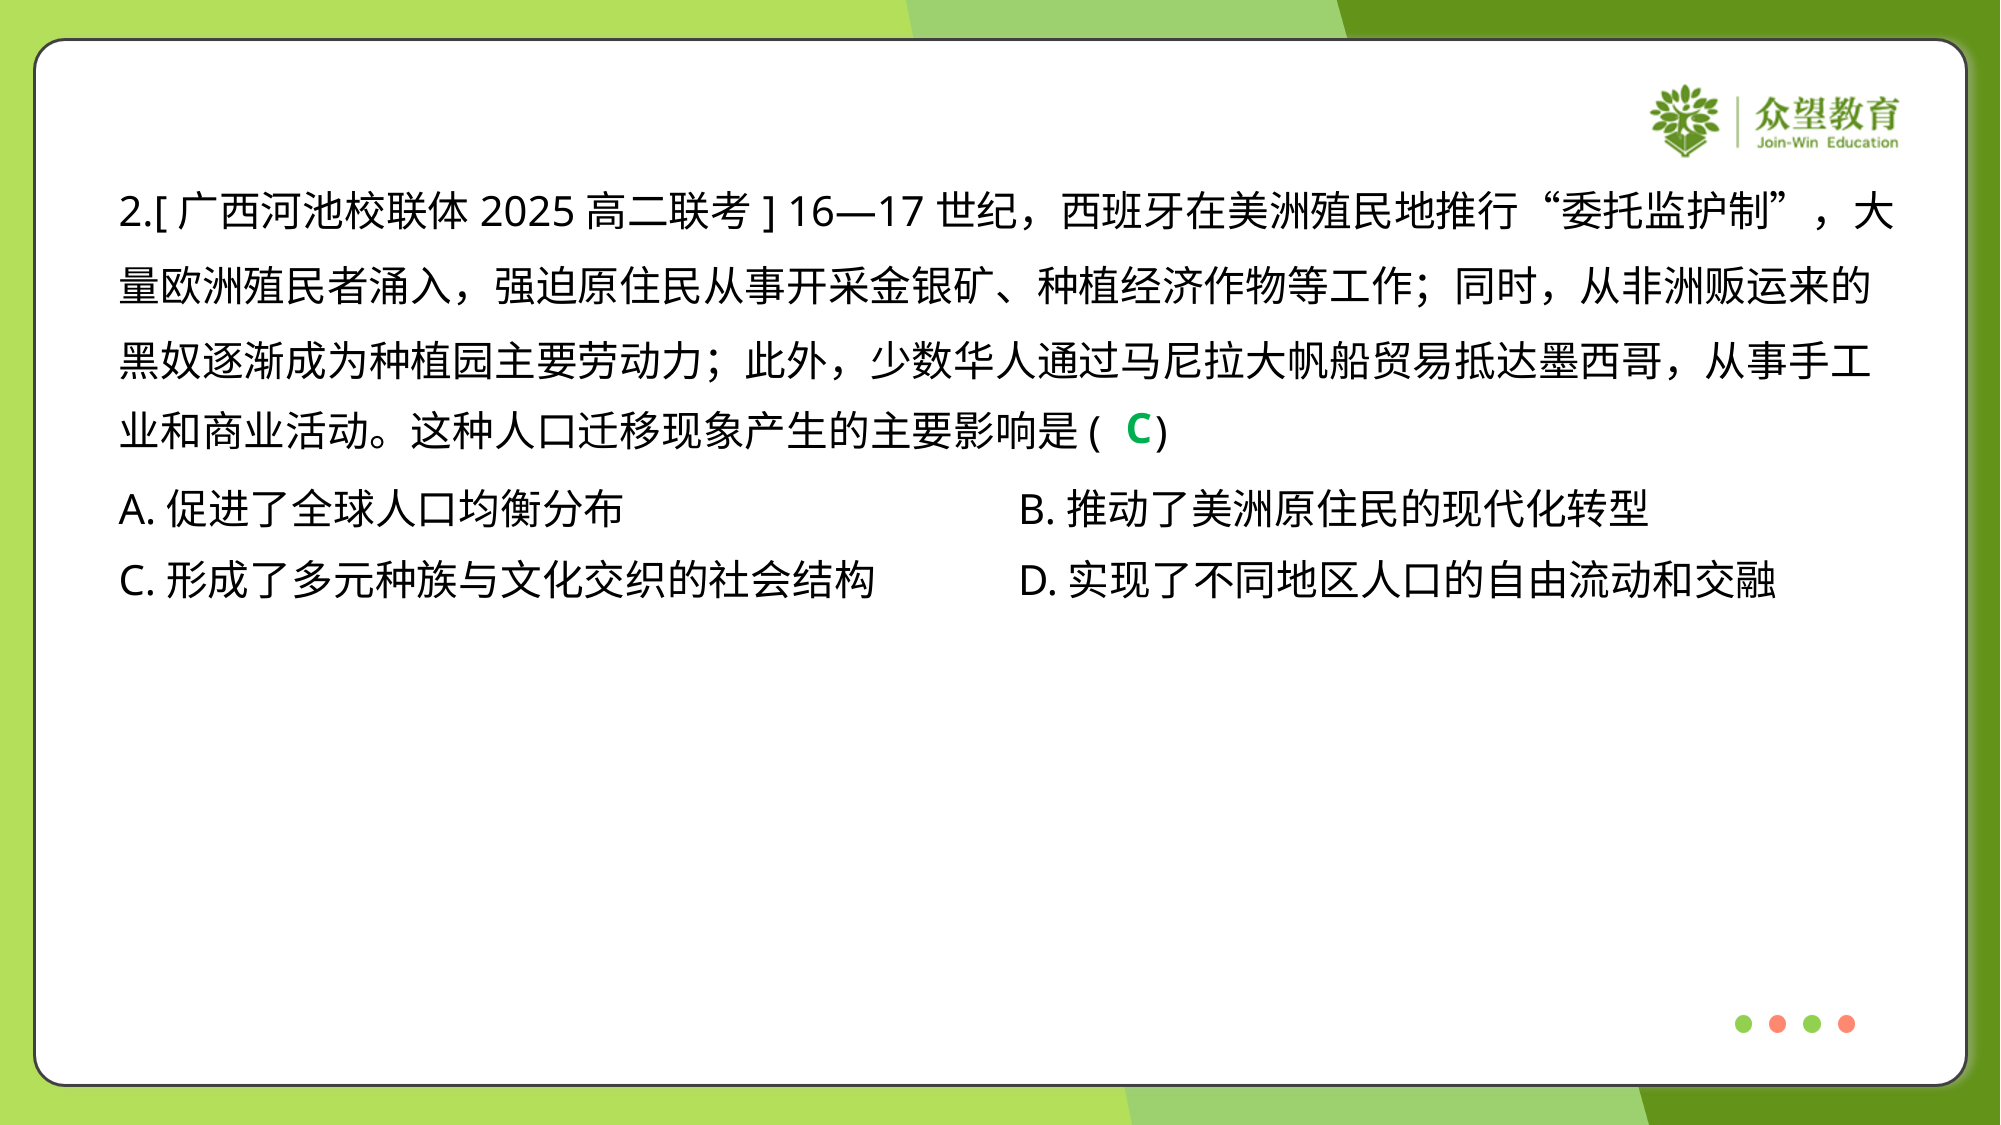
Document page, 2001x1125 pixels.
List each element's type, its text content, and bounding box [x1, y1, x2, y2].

text_box 2.[广西河池校联体2025高二联考] 16—17世纪，西班牙在美洲殖民地推行“委托监护制”，大 量欧洲殖民者涌入，强迫原住民从事开采金银矿、种植经济作物等工作；同时，从非洲贩运来的 黑奴逐渐成为种植园主要劳动力；此外，少数华人通过马尼拉大帆船贸易抵达墨西哥，从事手工 业和商业活动。这种人口迁移现象产生的主要影响是( ) [118, 159, 1883, 448]
picture [0, 0, 2000, 1125]
text_box C [1109, 381, 1168, 446]
text_box A.促进了全球人口均衡分布 B.推动了美洲原住民的现代化转型 C.形成了多元种族与文化交织的社会结构 D.实现了不同地区人口的自由流动和交融 [118, 457, 1883, 597]
